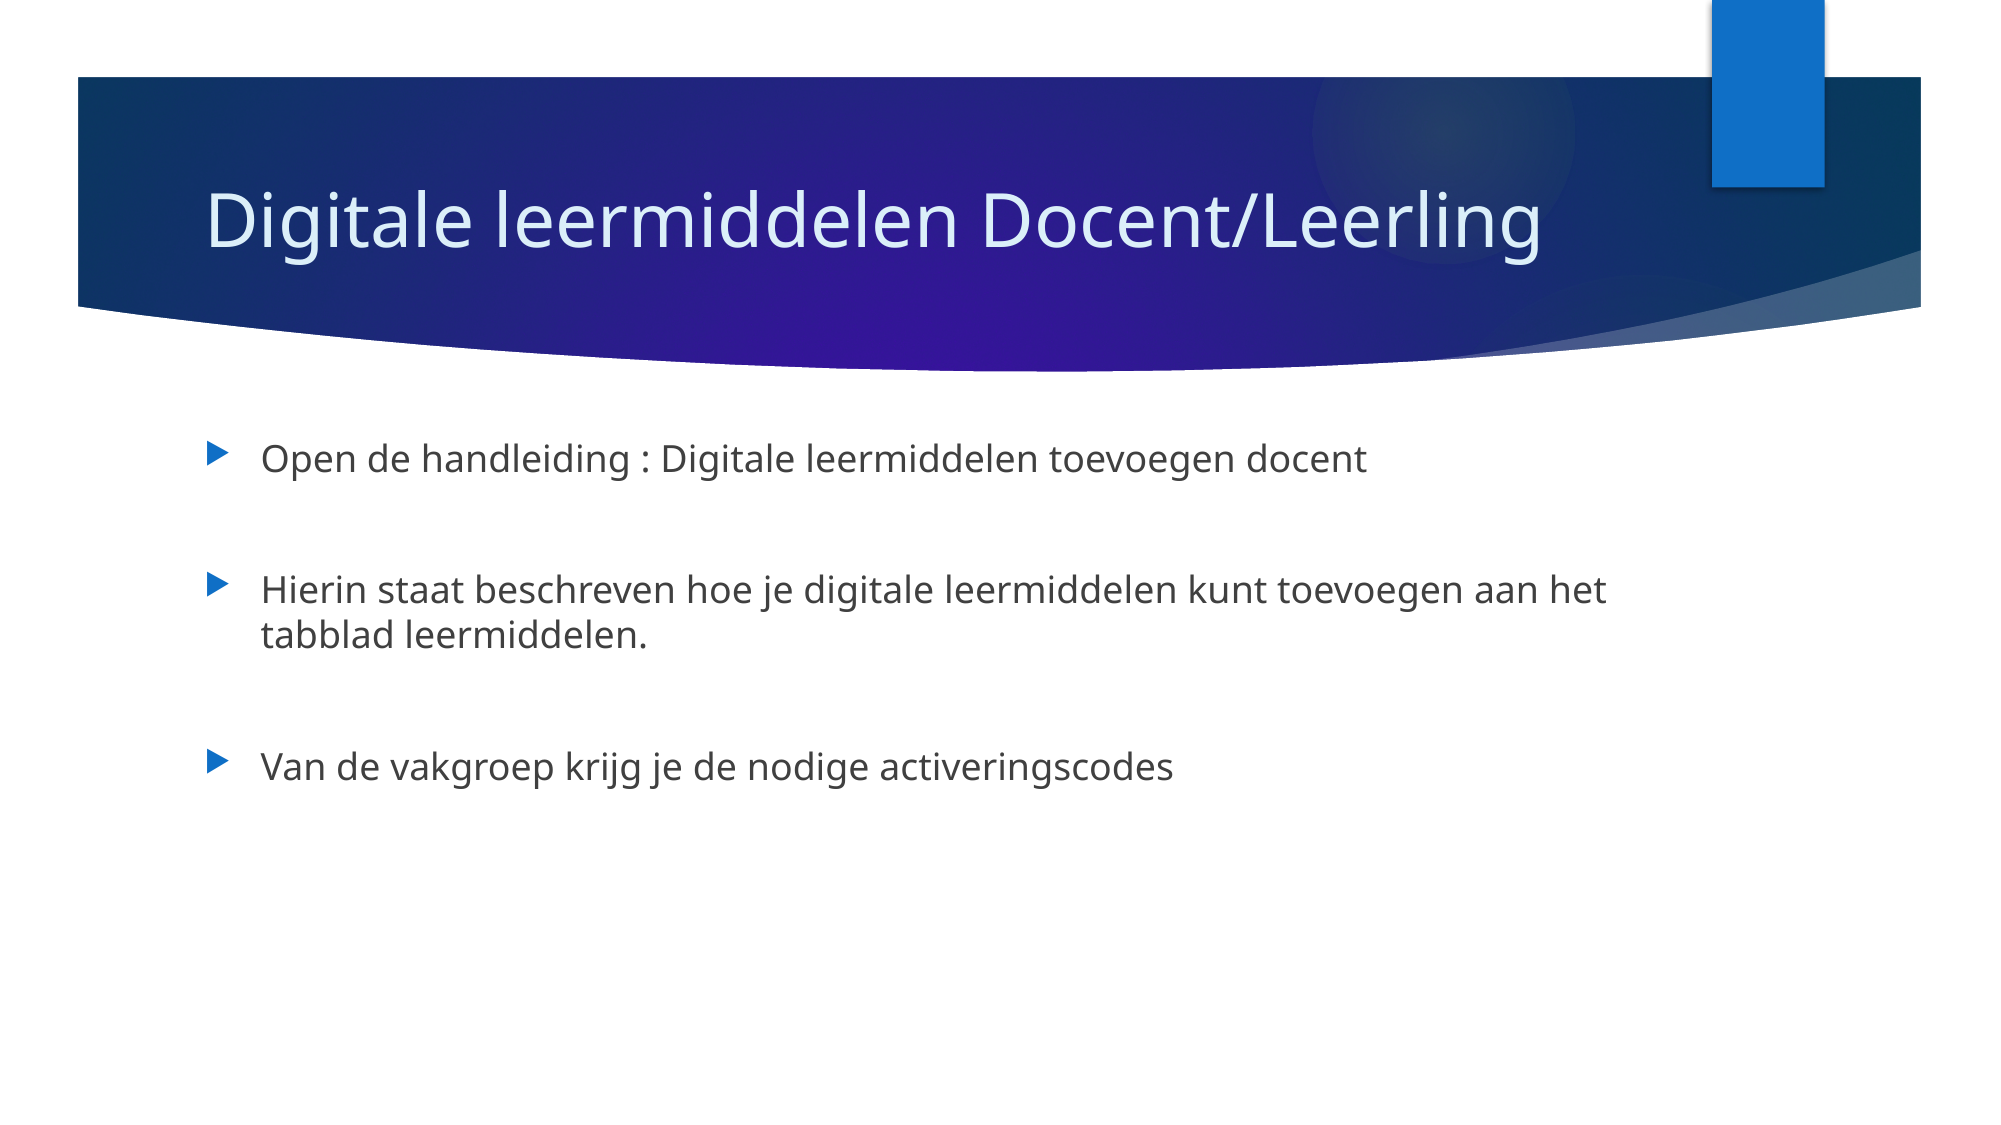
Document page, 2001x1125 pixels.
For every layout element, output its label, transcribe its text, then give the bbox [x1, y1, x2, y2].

list Open de handleiding : Digitale leermiddelen toevoegen docent Hierin staat beschreven hoe je digitale leermiddelen kunt toevoegen aan het tabblad leermiddelen. Van de vakgroep krijg je de nodige activeringscodes [189, 427, 1638, 988]
title Digitale leermiddelen Docent/Leerling [189, 159, 1627, 276]
